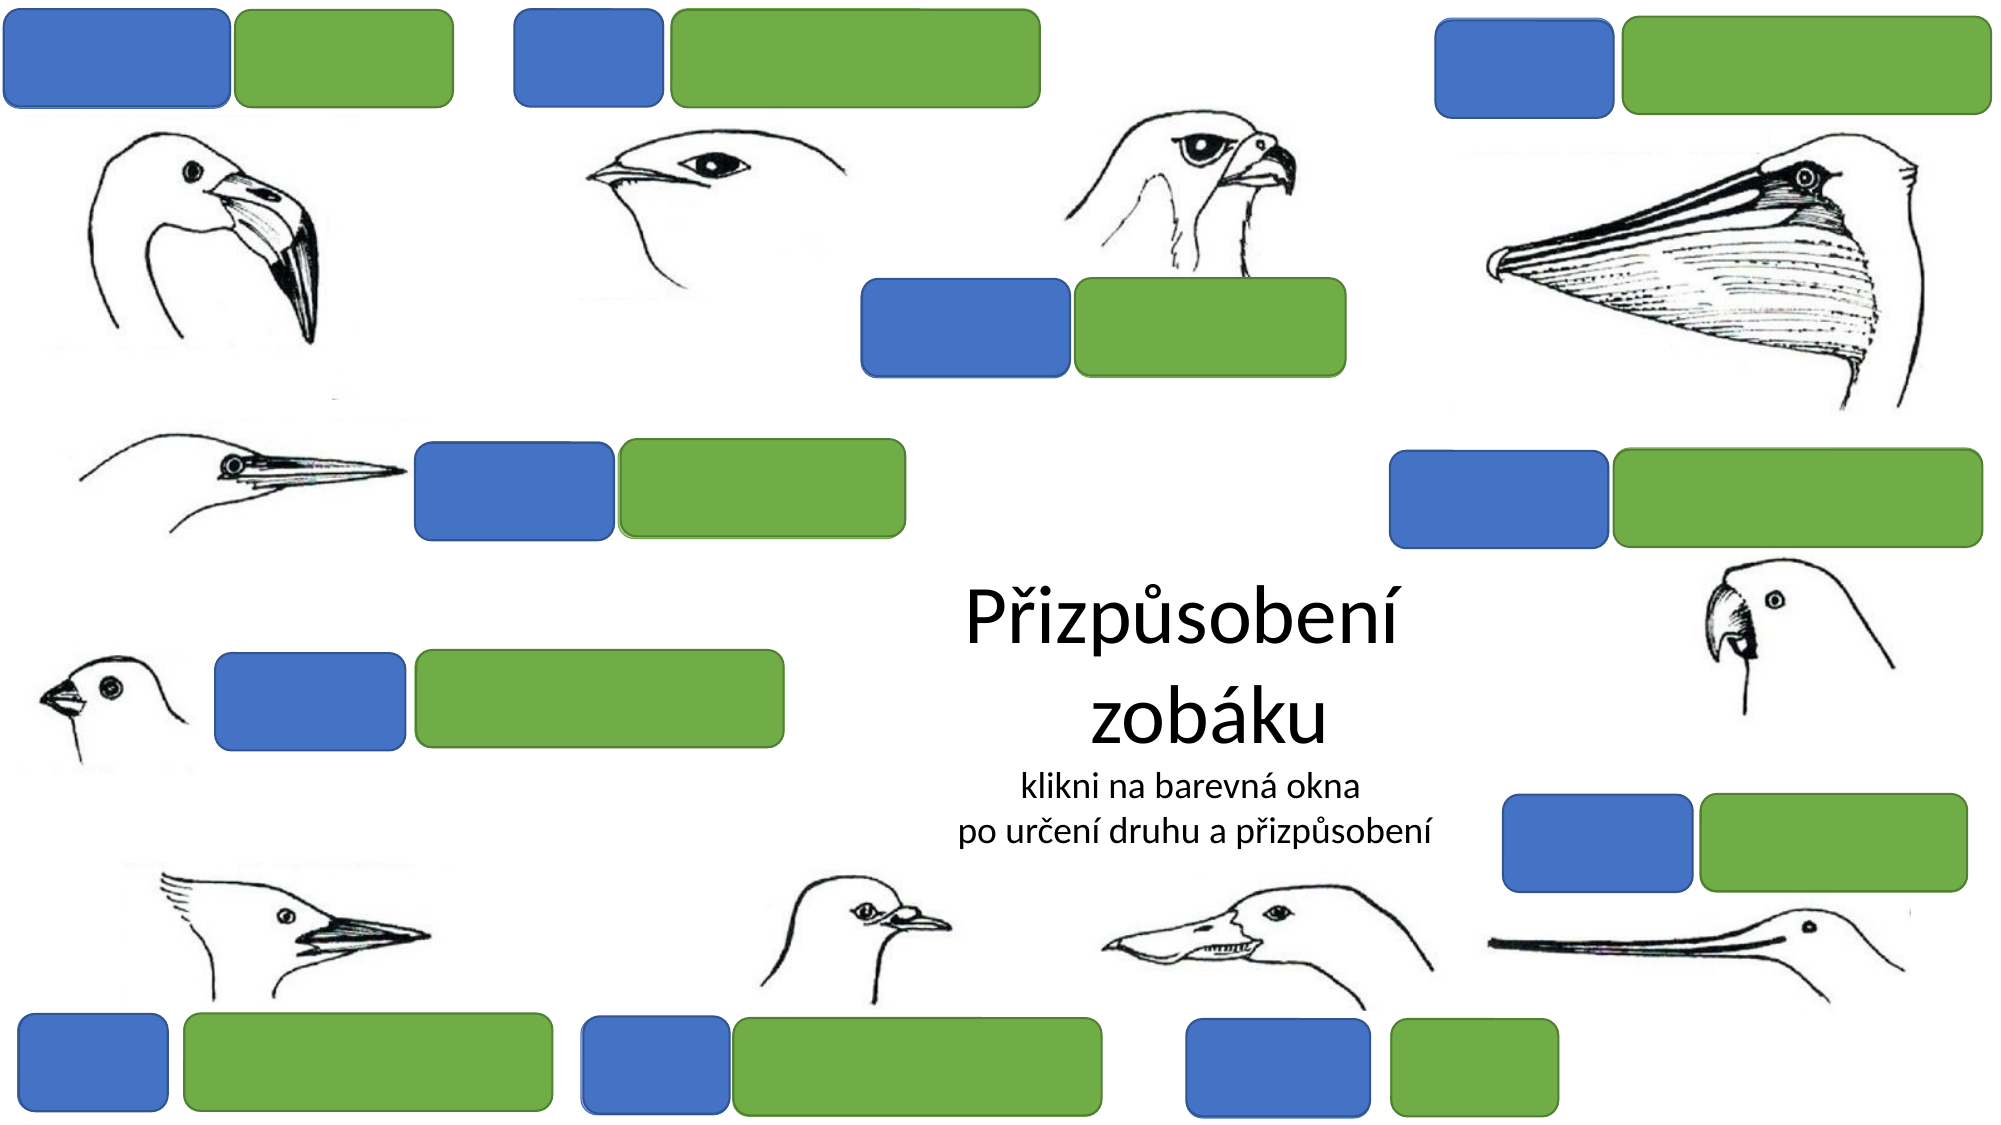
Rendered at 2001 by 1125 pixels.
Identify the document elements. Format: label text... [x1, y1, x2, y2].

picture [1088, 871, 1457, 1031]
picture [1474, 895, 1911, 1018]
text_box [860, 277, 1072, 378]
picture [578, 107, 879, 305]
text_box [1501, 793, 1694, 894]
text_box [17, 1012, 169, 1113]
picture [1450, 124, 1935, 436]
text_box [427, 441, 616, 542]
picture [121, 863, 453, 1017]
text_box [415, 648, 785, 749]
text_box Přizpůsobení zobáku [931, 552, 1489, 768]
text_box [670, 8, 1041, 109]
text_box [732, 1016, 1103, 1117]
text_box [513, 8, 665, 108]
text_box [183, 1012, 554, 1112]
text_box [1073, 277, 1347, 377]
picture [16, 115, 360, 400]
text_box [1388, 449, 1610, 550]
picture [1670, 494, 1915, 736]
text_box klikni na barevná okna po určení druhu a přizpůsobení [942, 753, 1448, 858]
text_box [1434, 19, 1615, 119]
picture [1050, 86, 1311, 301]
text_box [619, 438, 907, 538]
text_box [582, 1015, 731, 1115]
text_box [1390, 1017, 1560, 1118]
text_box [1612, 448, 1984, 549]
text_box [214, 651, 407, 752]
picture [712, 849, 975, 1021]
picture [12, 644, 197, 779]
text_box [1621, 15, 1993, 116]
picture [12, 419, 427, 562]
text_box [1699, 792, 1969, 893]
text_box [2, 8, 232, 108]
text_box [233, 8, 455, 109]
text_box [1185, 1031, 1372, 1118]
